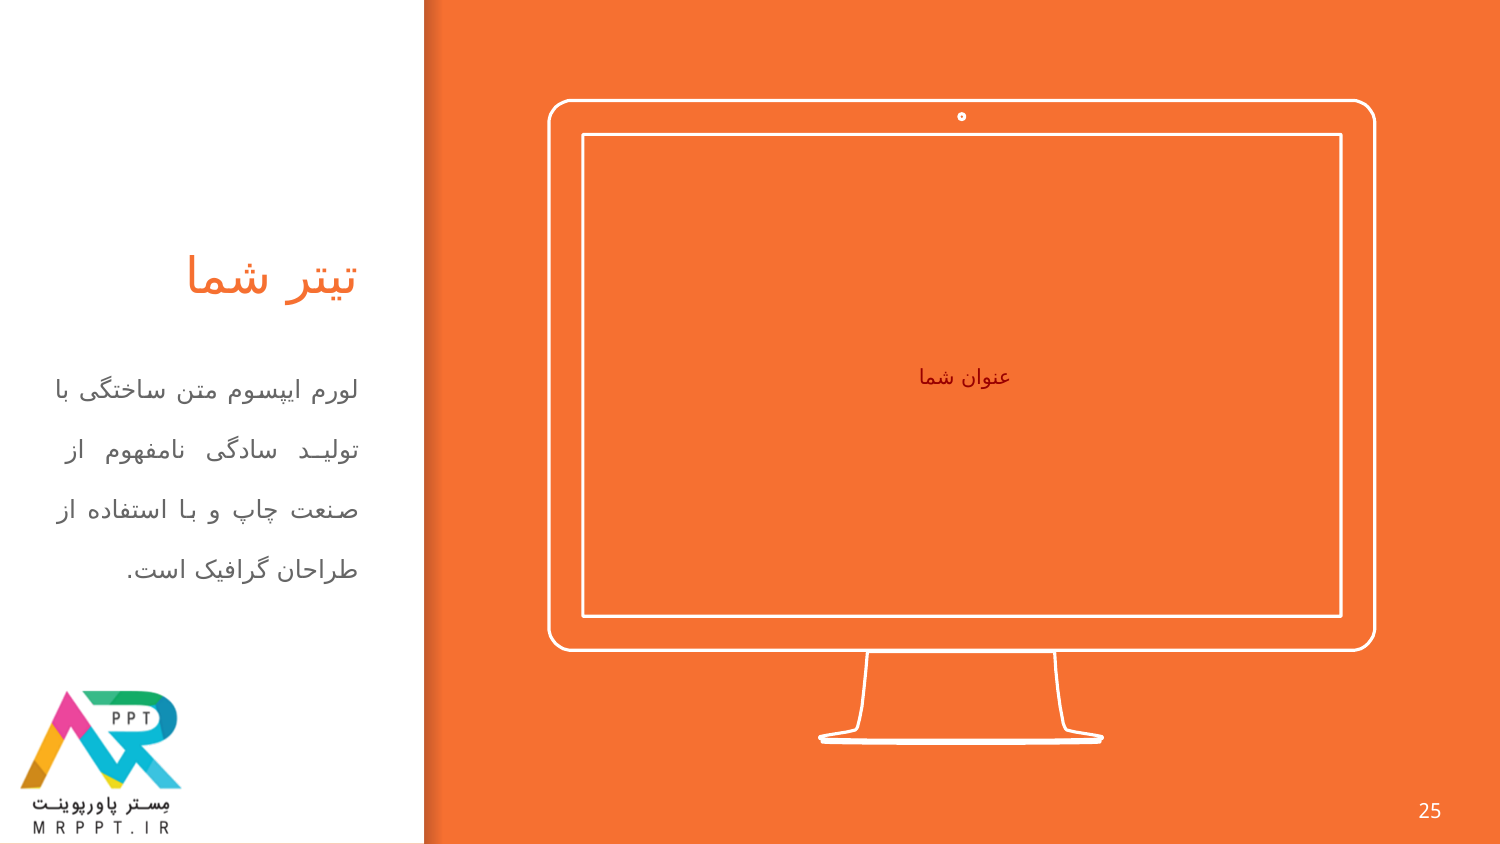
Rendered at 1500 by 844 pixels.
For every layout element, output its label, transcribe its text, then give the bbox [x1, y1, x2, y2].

picture [0, 682, 201, 844]
text_box [548, 100, 1375, 744]
text_box عنوان شما [583, 134, 1341, 618]
title تیتر شما [38, 94, 375, 319]
slide_number 25 [1403, 779, 1494, 844]
list لورم ایپسوم متن ساختگی با تولید سادگی نامفهوم از صنعت چاپ و با استفاده از طراحان گرافیک است. [38, 328, 375, 748]
